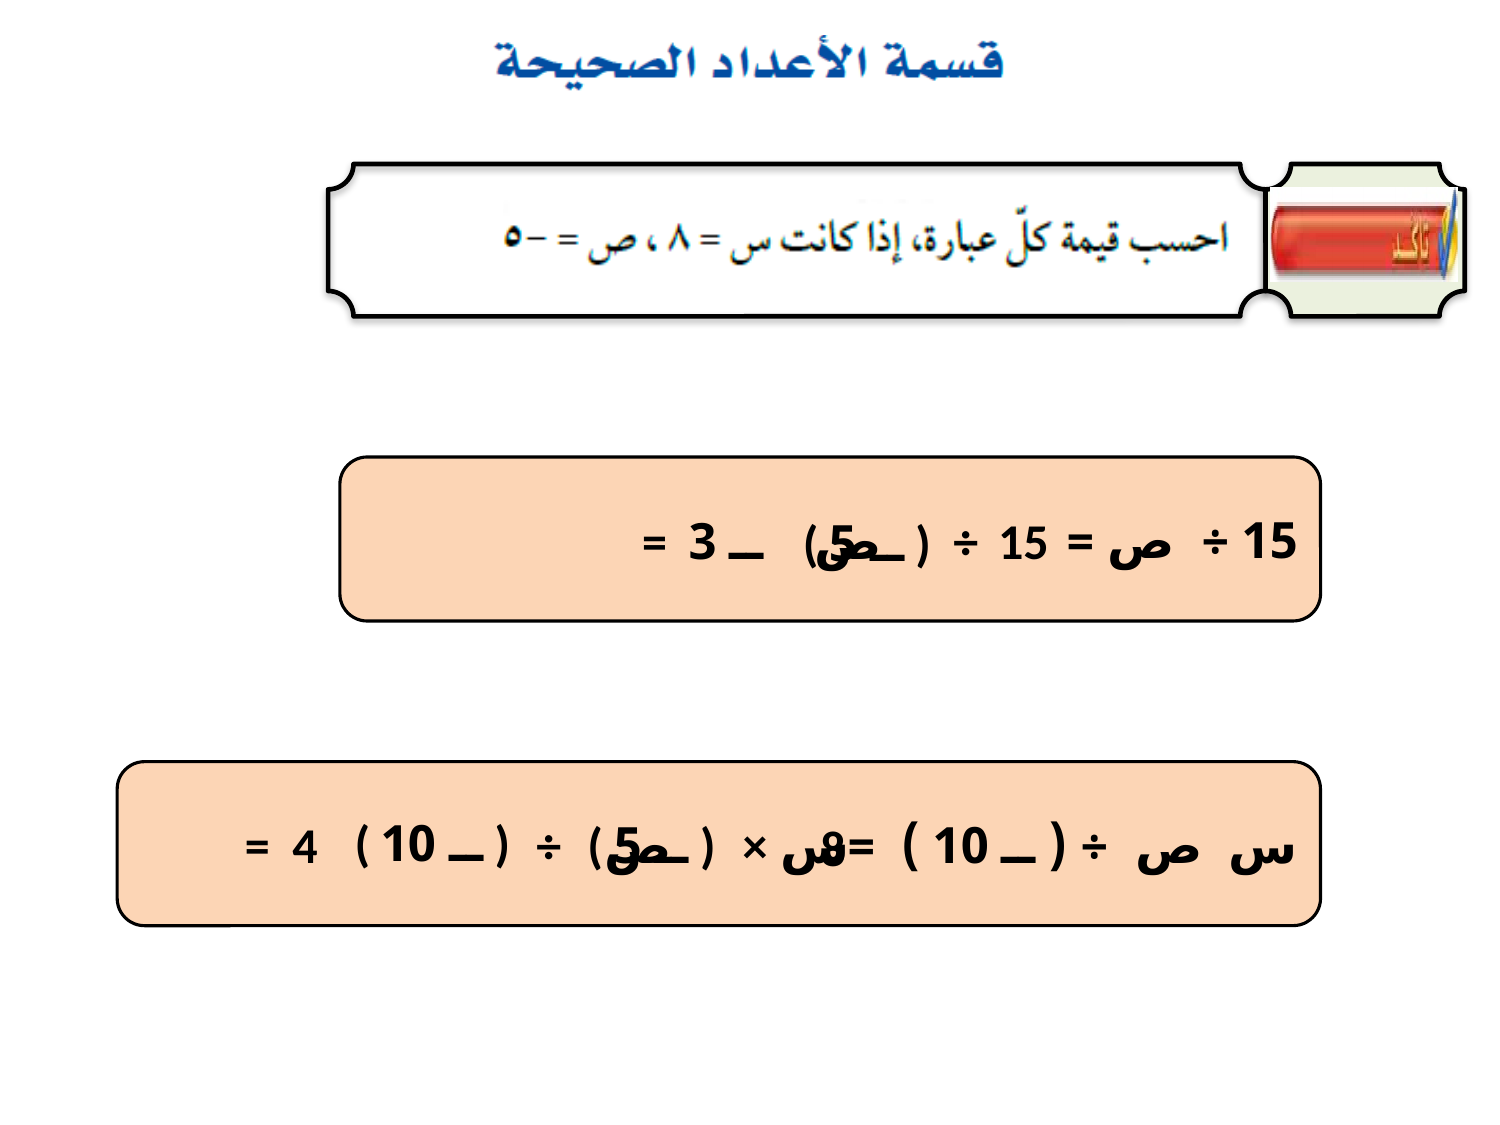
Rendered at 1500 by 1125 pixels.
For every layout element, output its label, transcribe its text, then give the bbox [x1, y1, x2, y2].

text_box ( ــ 5 ) [785, 506, 950, 577]
text_box ( ــ 5 ) [569, 808, 734, 879]
text_box ÷ [941, 503, 997, 575]
picture [503, 198, 1233, 270]
picture [492, 34, 1008, 92]
text_box 8 [782, 810, 886, 882]
text_box = 4 [210, 808, 352, 879]
text_box 15 [1007, 503, 1067, 575]
text_box س ص ÷ ( ــ 10 ) = [117, 761, 1321, 926]
text_box × [730, 808, 786, 879]
text_box ÷ [520, 808, 575, 879]
text_box 15 ÷ ص = [339, 456, 1321, 622]
text_box = ــ 3 [632, 503, 774, 575]
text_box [327, 163, 1466, 317]
text_box س [808, 808, 868, 879]
text_box ( ــ 10 ) [356, 806, 509, 877]
